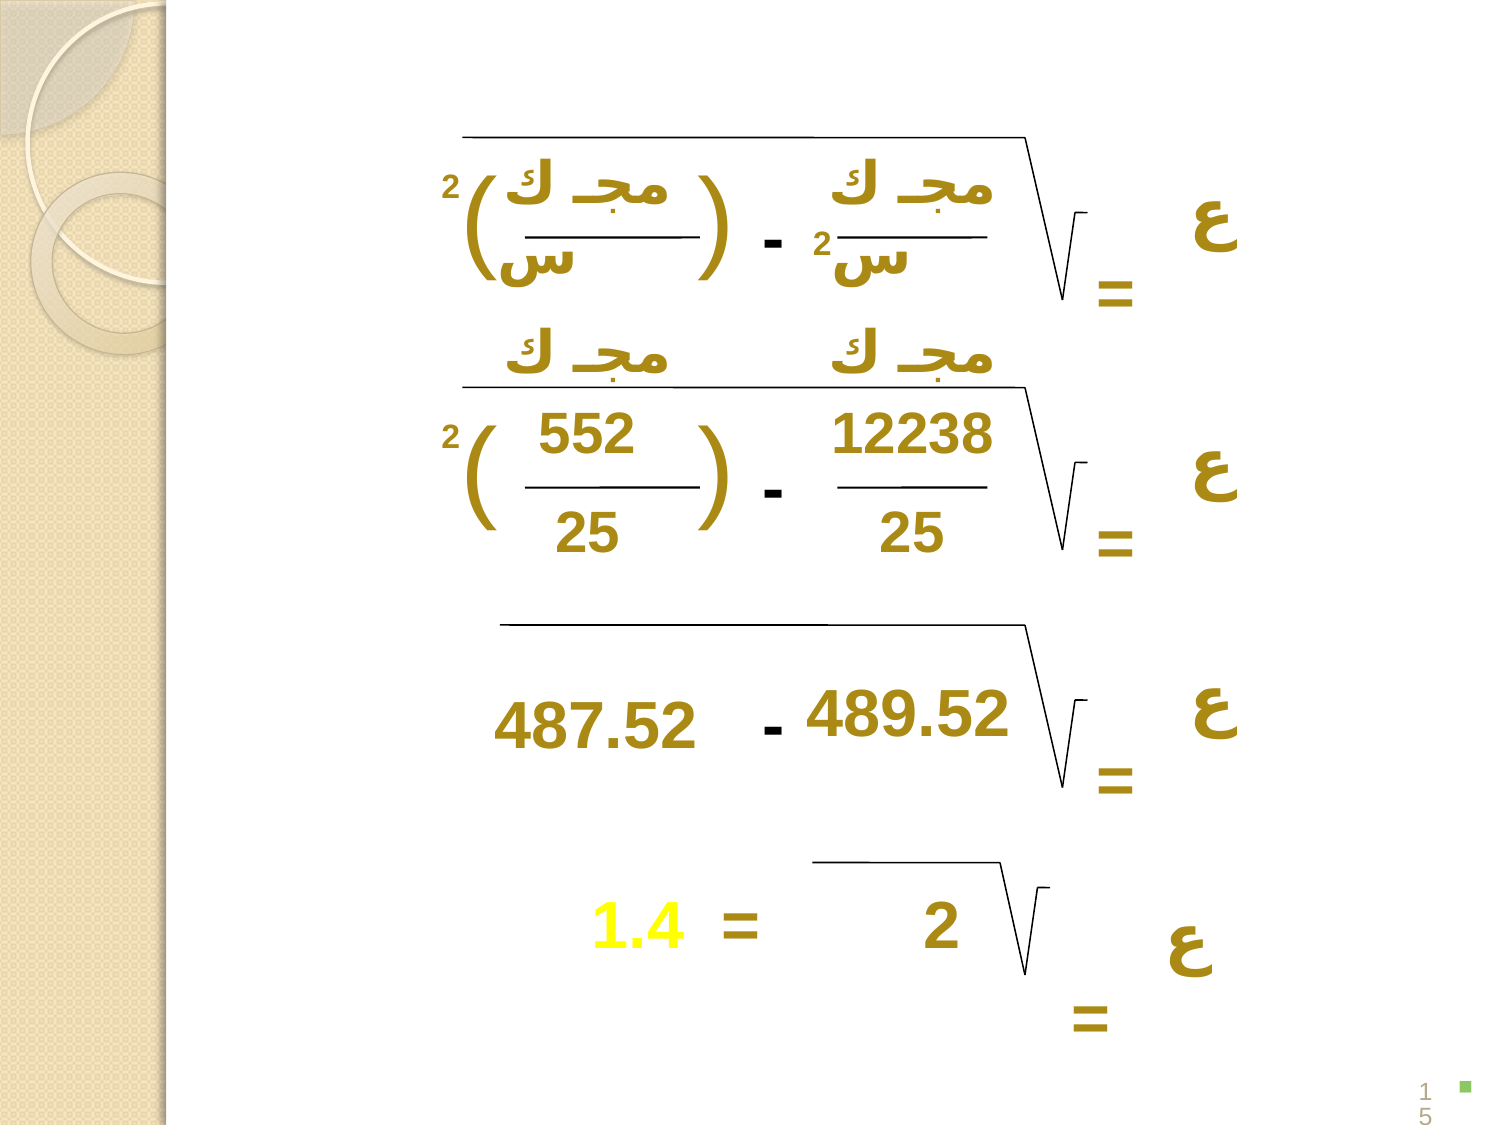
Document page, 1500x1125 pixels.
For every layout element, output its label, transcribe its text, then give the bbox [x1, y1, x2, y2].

text_box ( [650, 137, 750, 288]
text_box 12238 25 [787, 387, 1038, 572]
text_box ع = [1125, 162, 1250, 338]
slide_number 15 [1413, 1034, 1488, 1113]
text_box ( [650, 387, 750, 538]
text_box 552 25 [474, 387, 700, 572]
text_box مجـ ك س2 مجـ ك [787, 137, 1038, 387]
text_box 489.52 [762, 662, 1025, 758]
text_box مجـ ك س مجـ ك [474, 137, 700, 387]
text_box = 1.4 [512, 874, 775, 970]
text_box ع = [1125, 412, 1250, 588]
text_box - [750, 437, 800, 533]
text_box 2 [787, 874, 975, 970]
text_box 487.52 [474, 674, 713, 770]
text_box - [737, 674, 800, 770]
text_box ع = [1125, 649, 1250, 825]
text_box )2 [349, 137, 513, 288]
text_box )2 [349, 387, 513, 538]
text_box ع = [1100, 887, 1225, 1063]
text_box - [750, 187, 800, 283]
